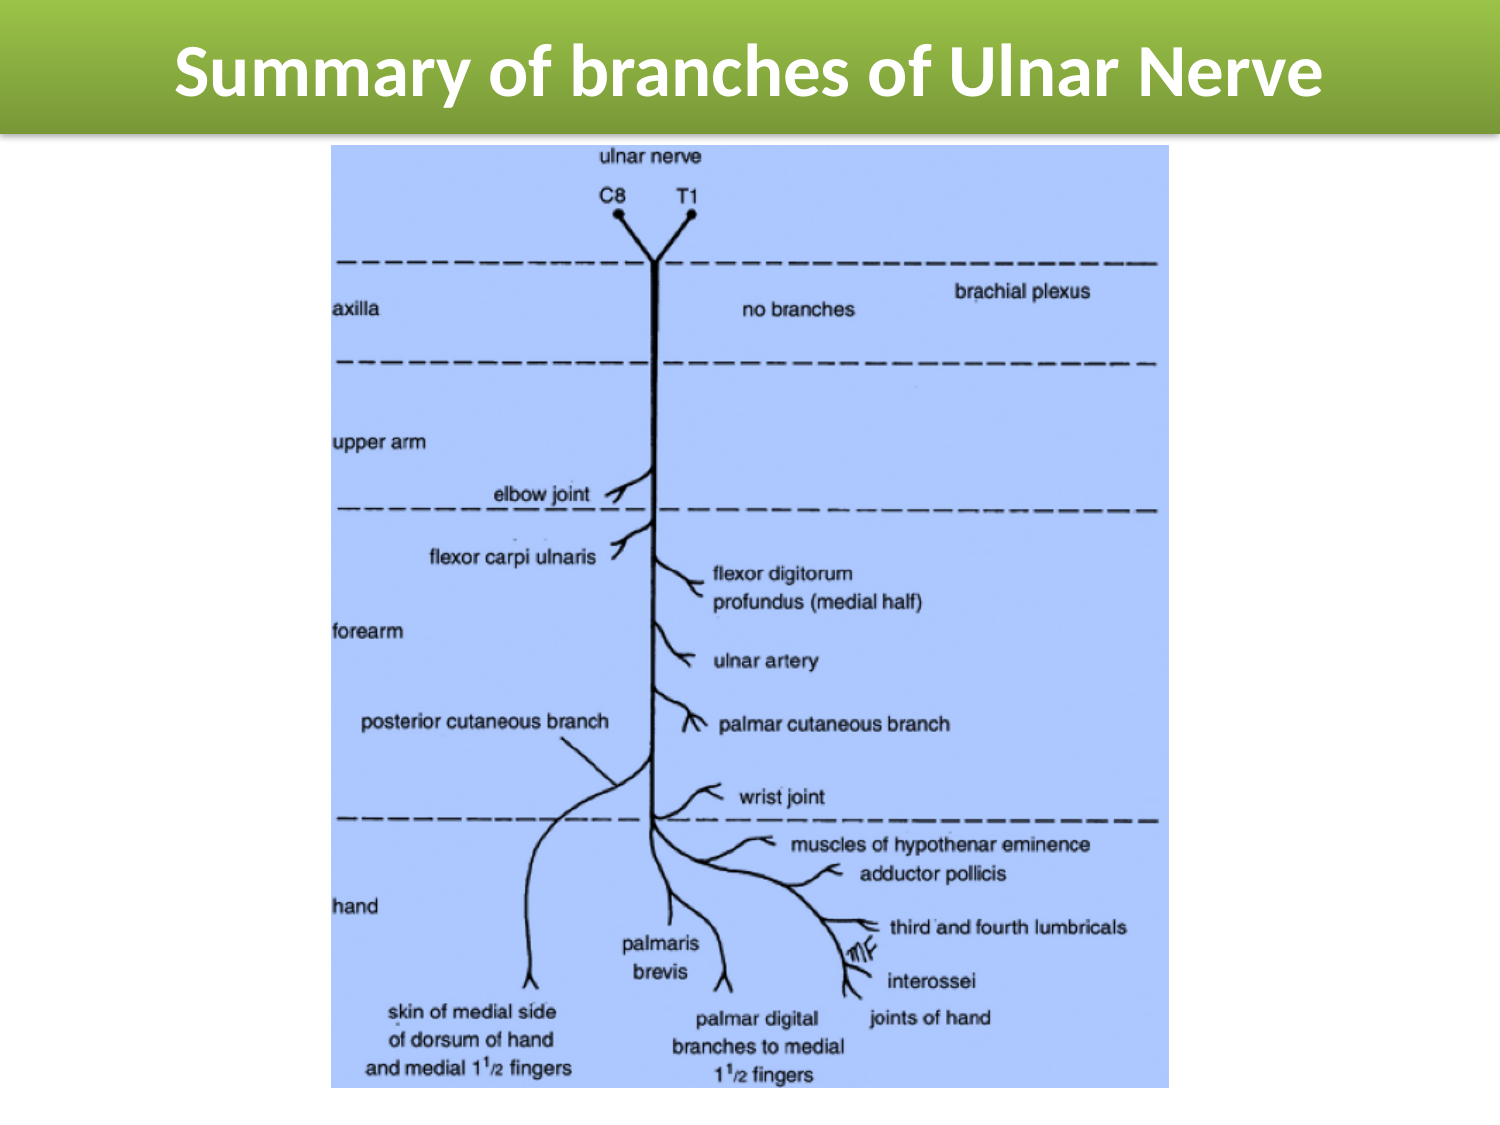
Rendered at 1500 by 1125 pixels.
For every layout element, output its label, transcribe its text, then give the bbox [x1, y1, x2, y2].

picture [330, 144, 1169, 1088]
text_box Summary of branches of Ulnar Nerve [0, 0, 1500, 134]
